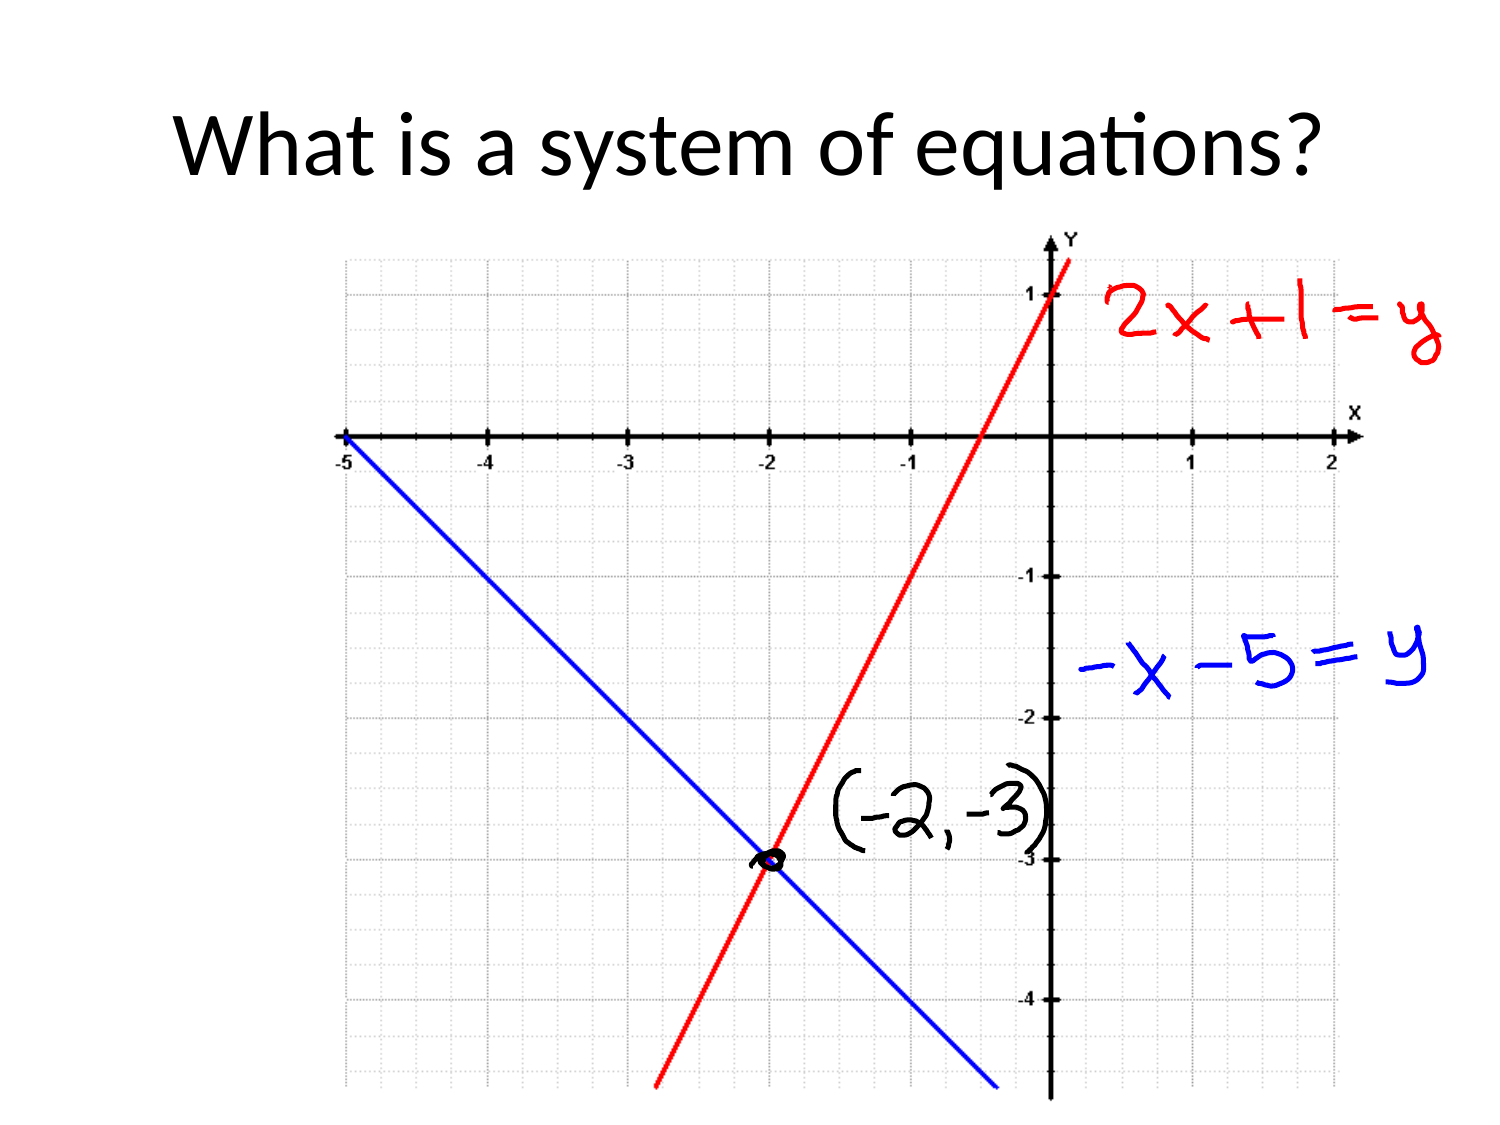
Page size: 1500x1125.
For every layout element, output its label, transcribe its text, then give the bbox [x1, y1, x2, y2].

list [309, 226, 1375, 1125]
text_box [1398, 303, 1440, 364]
title What is a system of equations? [75, 45, 1425, 233]
text_box [1385, 626, 1425, 685]
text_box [751, 664, 1115, 870]
